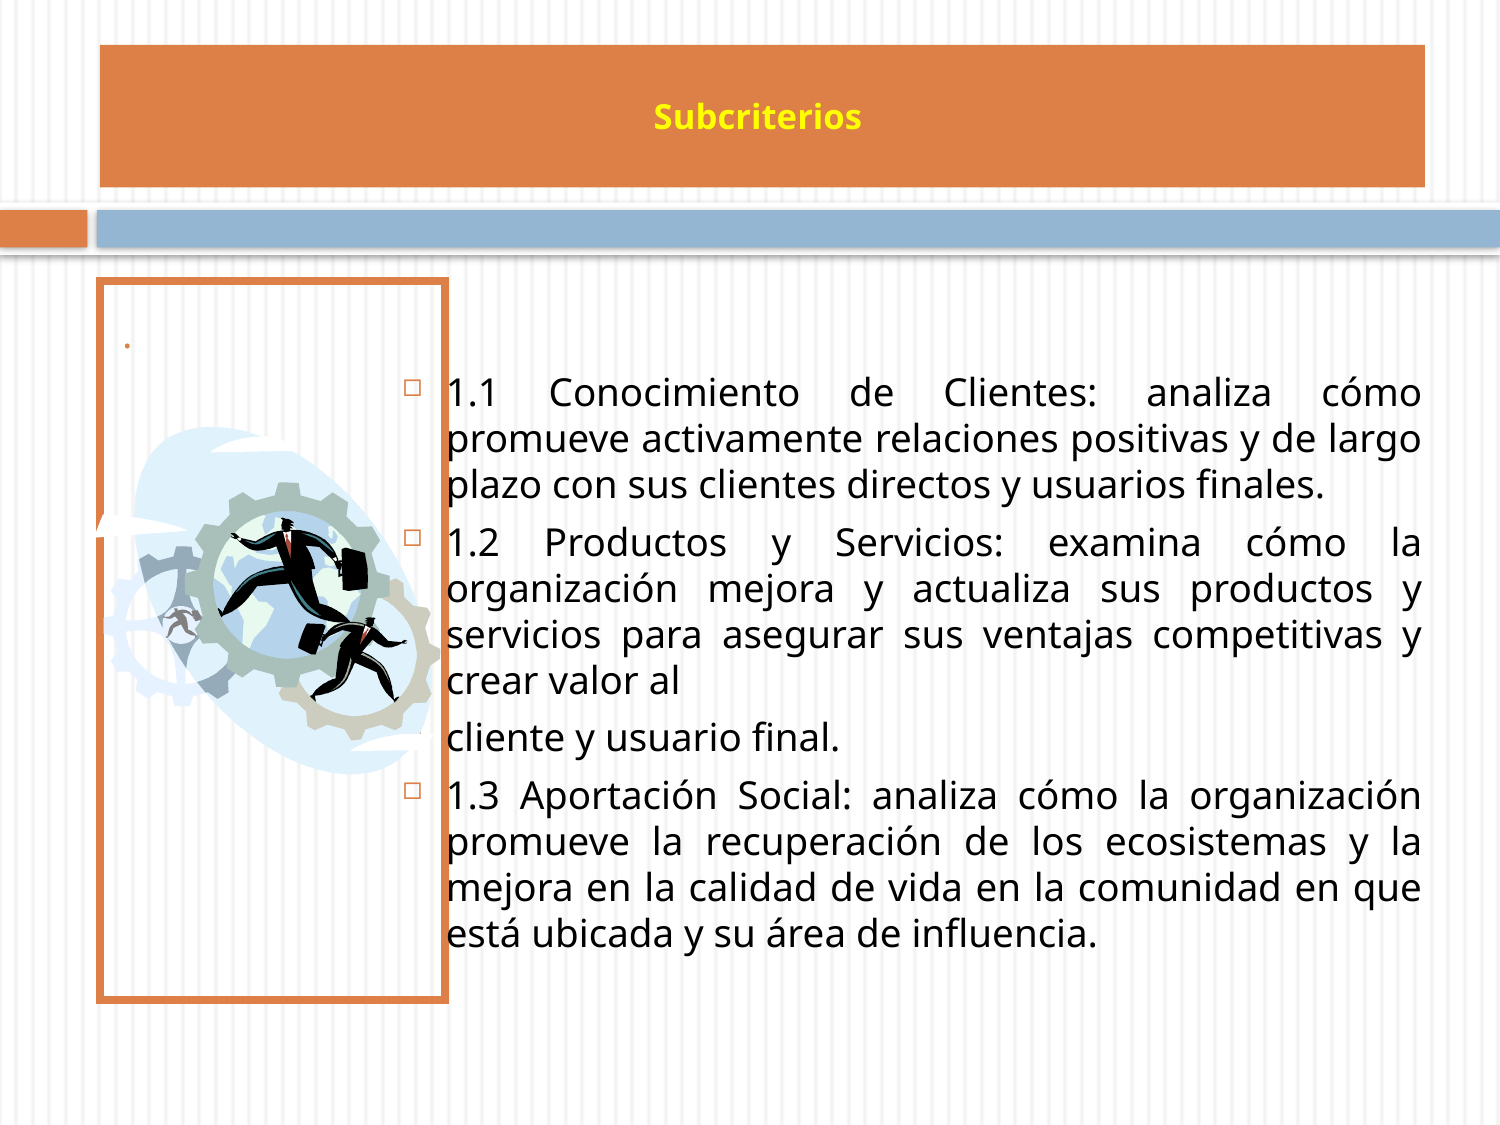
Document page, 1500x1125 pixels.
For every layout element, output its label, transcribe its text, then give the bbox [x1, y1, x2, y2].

list . [96, 788, 387, 1004]
title Subcriterios [99, 44, 1425, 188]
list . [96, 277, 449, 420]
picture [93, 421, 446, 780]
list 1.1 Conocimiento de Clientes: analiza cómo promueve activamente relaciones positivas y de largo plazo con sus clientes directos y usuarios finales. 1.2 Productos y Servicios: examina cómo la organización mejora y actualiza sus productos y servicios para asegurar sus ventajas competitivas y crear valor al cliente y usuario final. 1.3 Aportación Social: analiza cómo la organización promueve la recuperación de los ecosistemas y la mejora en la calidad de vida en la comunidad en que está ubicada y su área de influencia. [387, 287, 1438, 1013]
